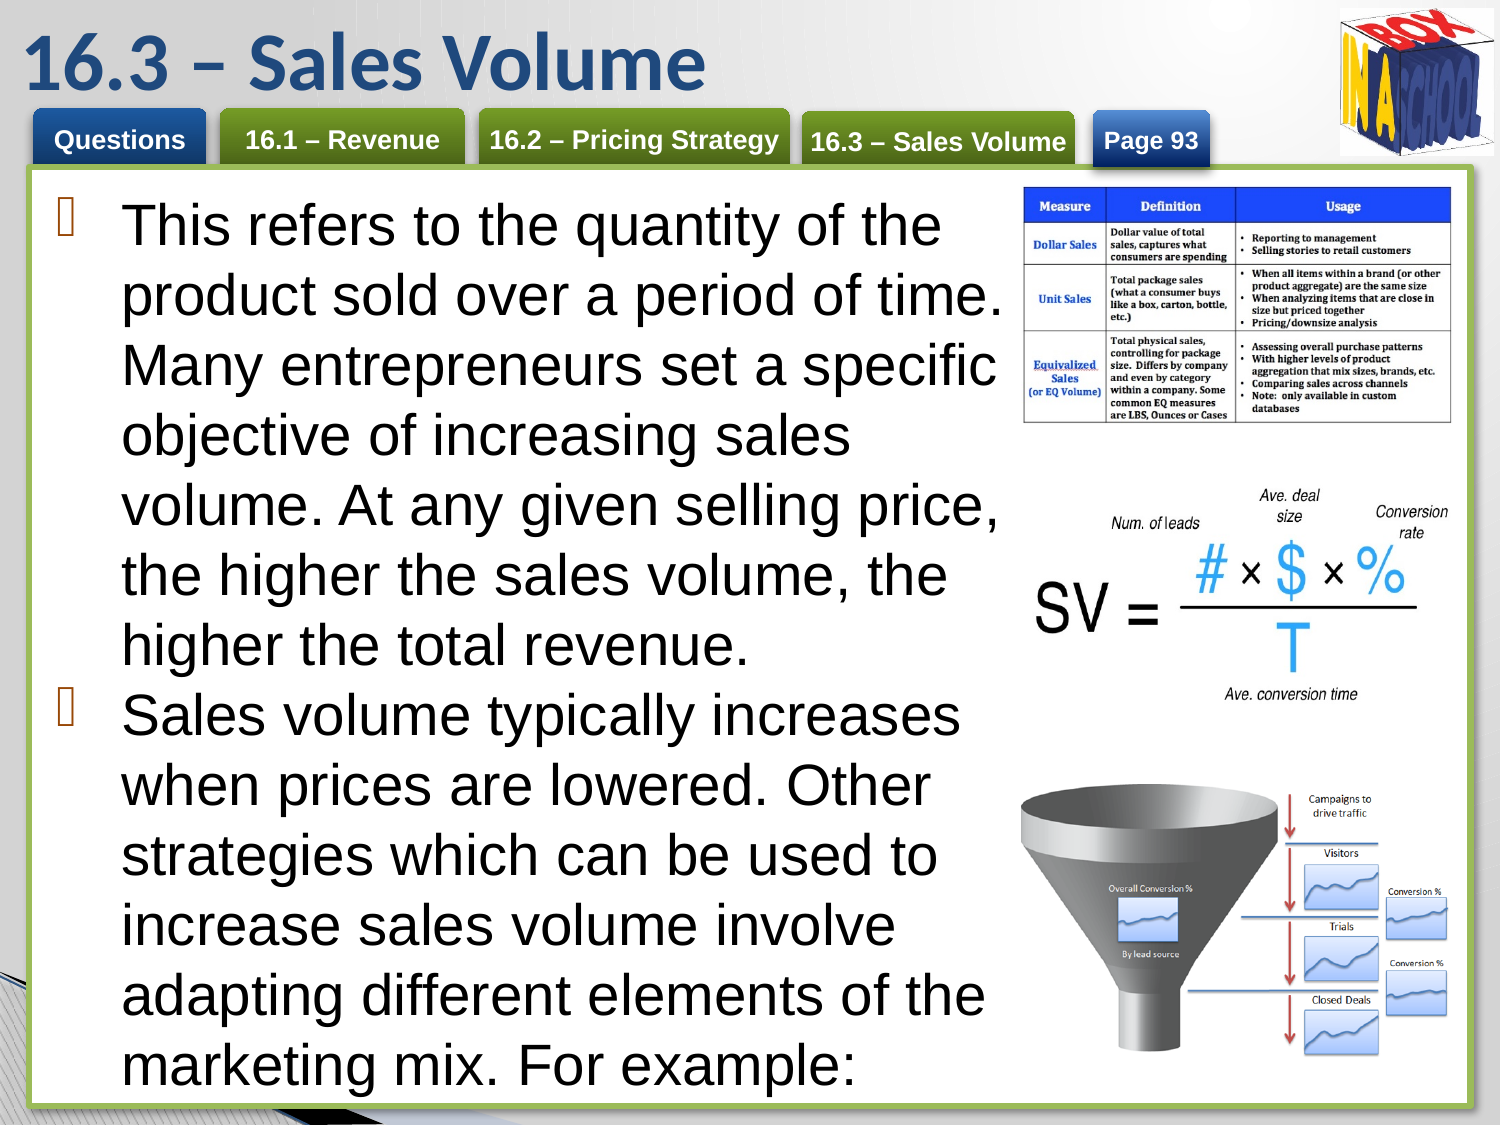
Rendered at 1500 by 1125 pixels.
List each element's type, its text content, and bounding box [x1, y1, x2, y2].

picture [1021, 184, 1453, 424]
picture [1021, 479, 1453, 708]
title 16.3 – Sales Volume [5, 11, 1270, 102]
text_box This refers to the quantity of the product sold over a period of time. Many entrepreneurs set a specific objective of increasing sales volume. At any given selling price, the higher the sales volume, the higher the total revenue. Sales volume typically increases when prices are lowered. Other strategies which can be used to increase sales volume involve adapting different elements of the marketing mix. For example: [41, 179, 1022, 1105]
picture [281, 1114, 303, 1125]
text_box Page 93 [1092, 109, 1211, 167]
picture [1340, 8, 1495, 156]
picture [1021, 784, 1453, 1059]
